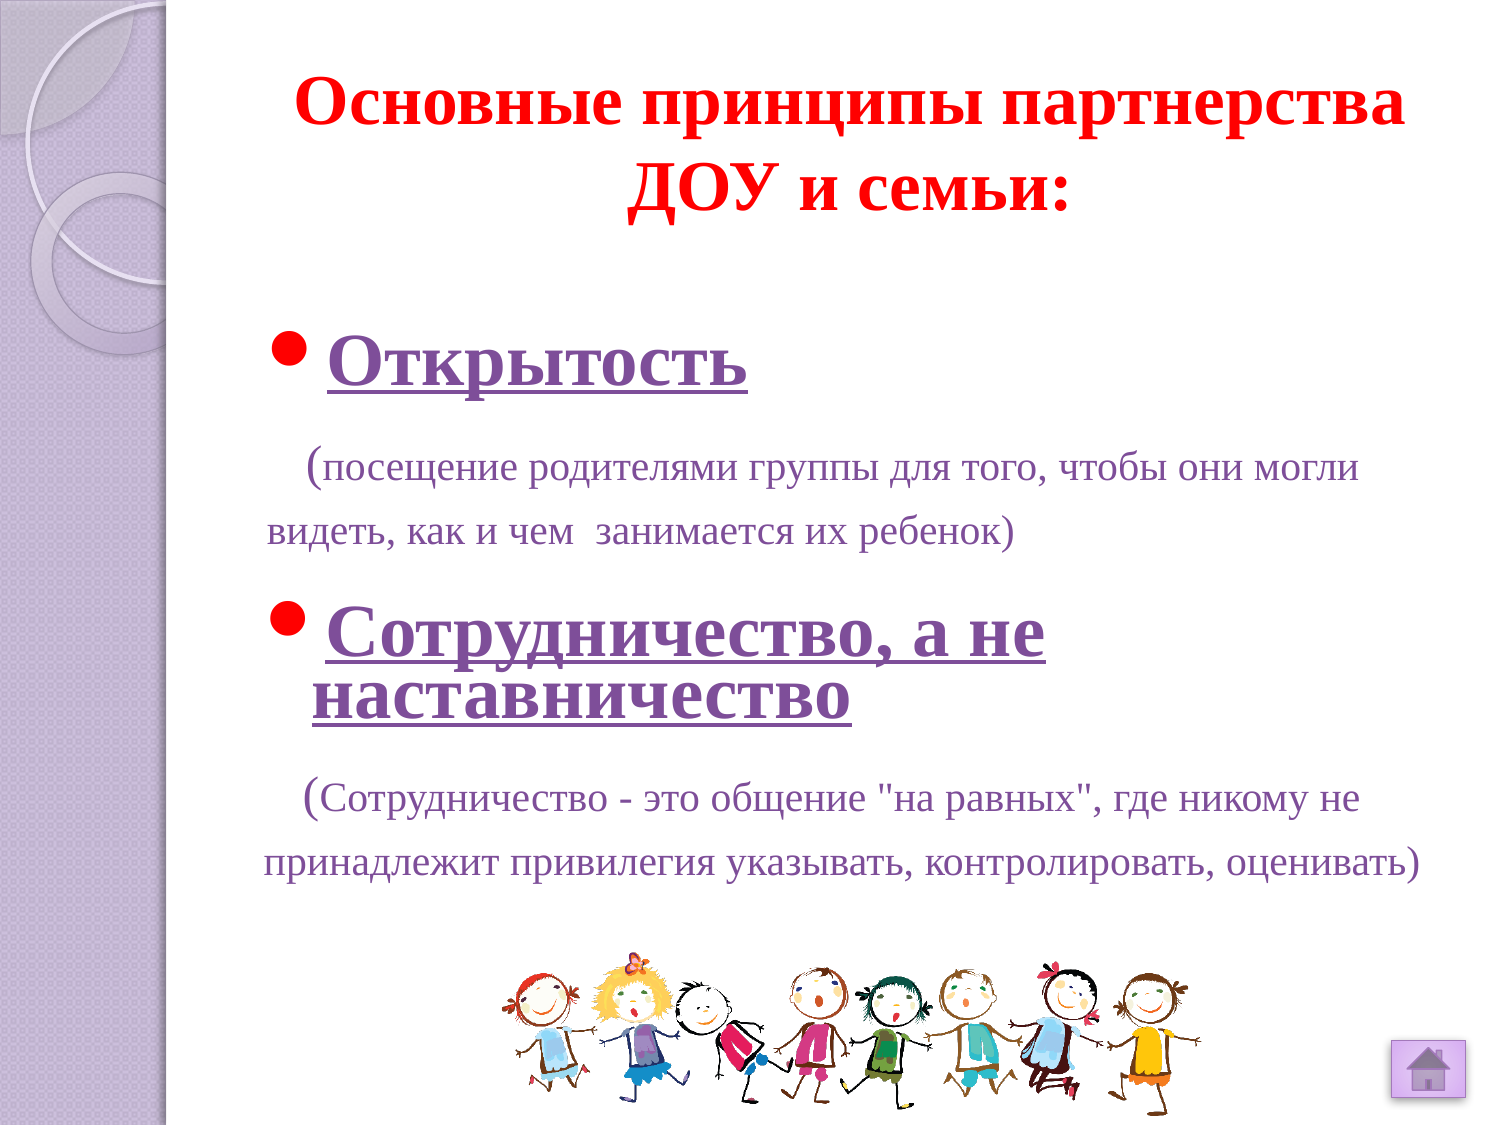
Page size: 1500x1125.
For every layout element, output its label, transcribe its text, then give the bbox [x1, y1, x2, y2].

title Основные принципы партнерства ДОУ и семьи: [235, 45, 1466, 232]
list Открытость [238, 331, 1472, 445]
text_box (Сотрудничество - это общение "на равных", где никому не принадлежит привилегия указывать, контролировать, оценивать) [235, 751, 1466, 949]
text_box [1391, 1040, 1466, 1098]
picture [498, 947, 1203, 1116]
text_box Сотрудничество, а не наставничество [237, 601, 1469, 728]
text_box (посещение родителями группы для того, чтобы они могли видеть, как и чем занимается их ребенок) [238, 420, 1466, 548]
